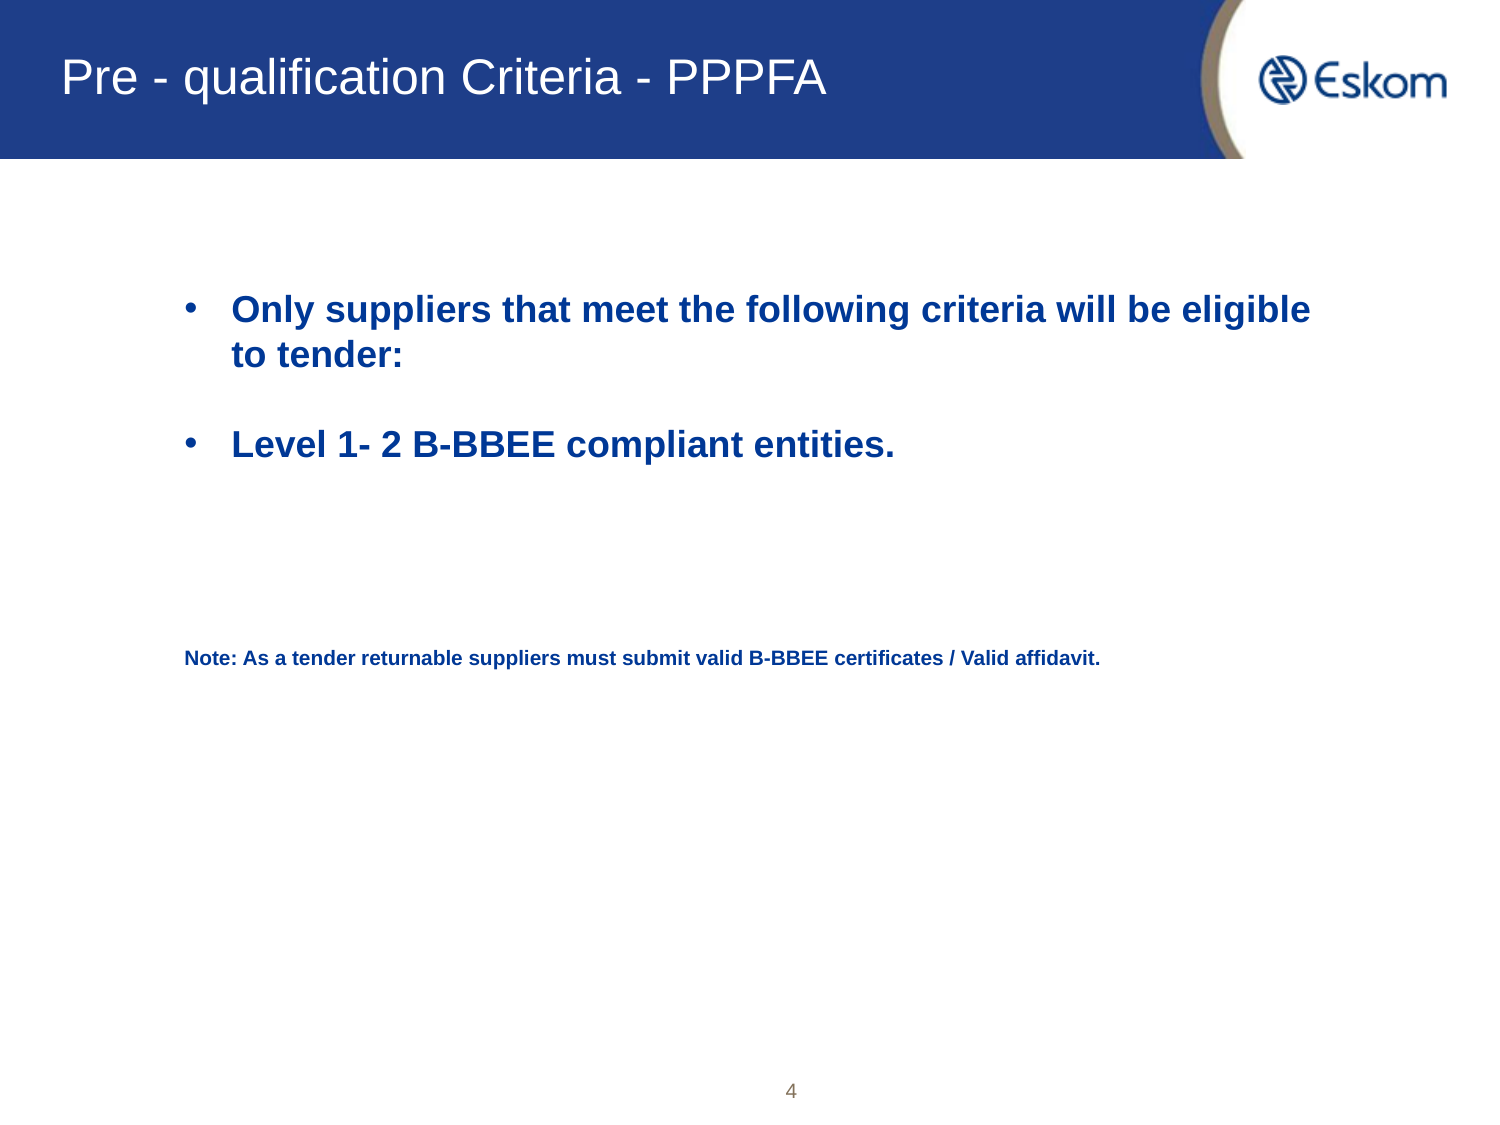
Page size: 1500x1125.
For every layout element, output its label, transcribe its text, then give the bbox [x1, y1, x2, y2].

picture [1257, 55, 1450, 105]
text_box Only suppliers that meet the following criteria will be eligible to tender: Level 1- 2 B-BBEE compliant entities. Note: As a tender returnable suppliers must submit valid B-BBEE certificates / Valid affidavit. . [169, 177, 1349, 1125]
picture [0, 0, 1246, 159]
title Pre - qualification Criteria - PPPFA [32, 53, 1179, 106]
